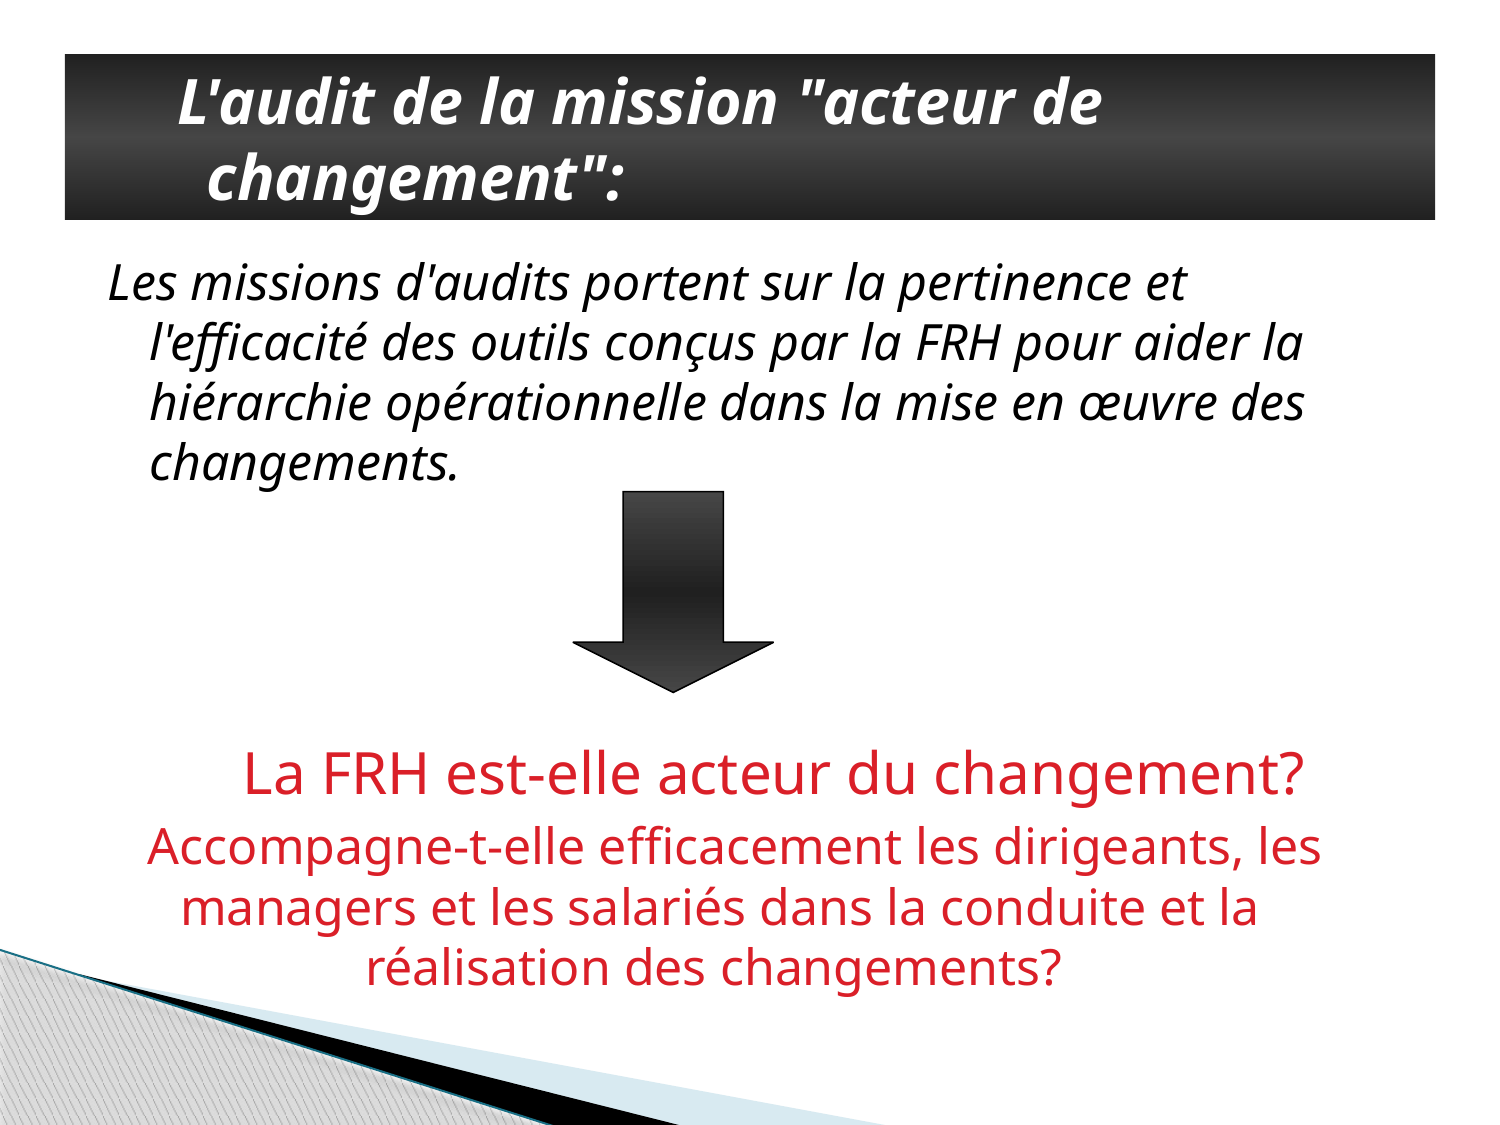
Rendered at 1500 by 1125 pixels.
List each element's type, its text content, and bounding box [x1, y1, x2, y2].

text_box La FRH est-elle acteur du changement? Accompagne-t-elle efficacement les dirigeants, les managers et les salariés dans la conduite et la réalisation des changements? [100, 728, 1341, 1004]
list Les missions d'audits portent sur la pertinence et l'efficacité des outils conçus par la FRH pour aider la hiérarchie opérationnelle dans la mise en œuvre des changements. [75, 243, 1425, 986]
text_box [572, 491, 774, 693]
title L'audit de la mission "acteur de changement": [64, 54, 1436, 220]
